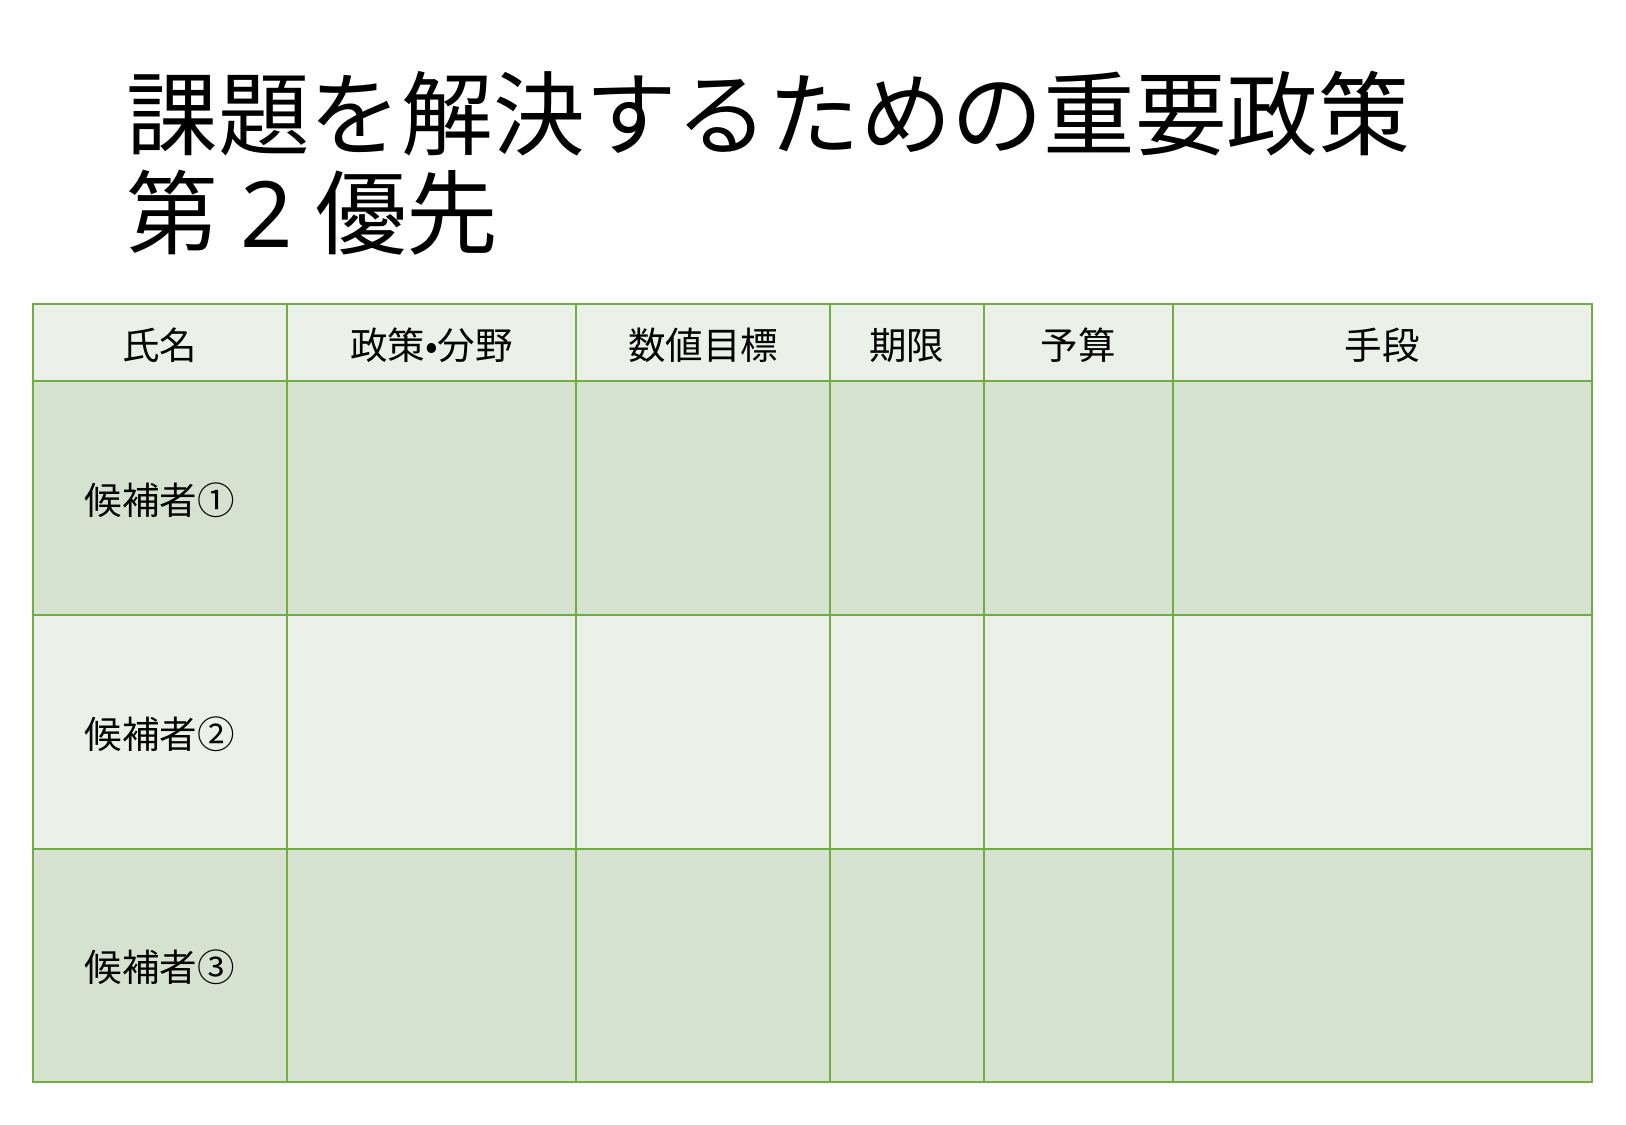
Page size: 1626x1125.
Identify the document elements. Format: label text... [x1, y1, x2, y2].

table_cell [985, 850, 1172, 1081]
table_cell [288, 850, 575, 1081]
table_cell [577, 382, 829, 614]
table_cell [1174, 850, 1591, 1081]
table_cell 候補者① [34, 382, 286, 614]
table_header 氏名 [34, 305, 286, 380]
table_cell [577, 850, 829, 1081]
table_cell [831, 382, 983, 614]
table_header 手段 [1174, 305, 1591, 380]
table_cell 候補者③ [34, 850, 286, 1081]
table_cell [985, 382, 1172, 614]
table_cell 候補者② [34, 616, 286, 848]
table_cell [288, 382, 575, 614]
table_cell [1174, 382, 1591, 614]
table_cell [985, 616, 1172, 848]
table_header 政策・分野 [288, 305, 575, 380]
table_header 期限 [831, 305, 983, 380]
table_cell [831, 850, 983, 1081]
table_cell [1174, 616, 1591, 848]
table_header 数値目標 [577, 305, 829, 380]
title 課題を解決するための重要政策 第2優先 [111, 59, 1514, 278]
table_cell [577, 616, 829, 848]
table_cell [831, 616, 983, 848]
table_cell [288, 616, 575, 848]
table_header 予算 [985, 305, 1172, 380]
